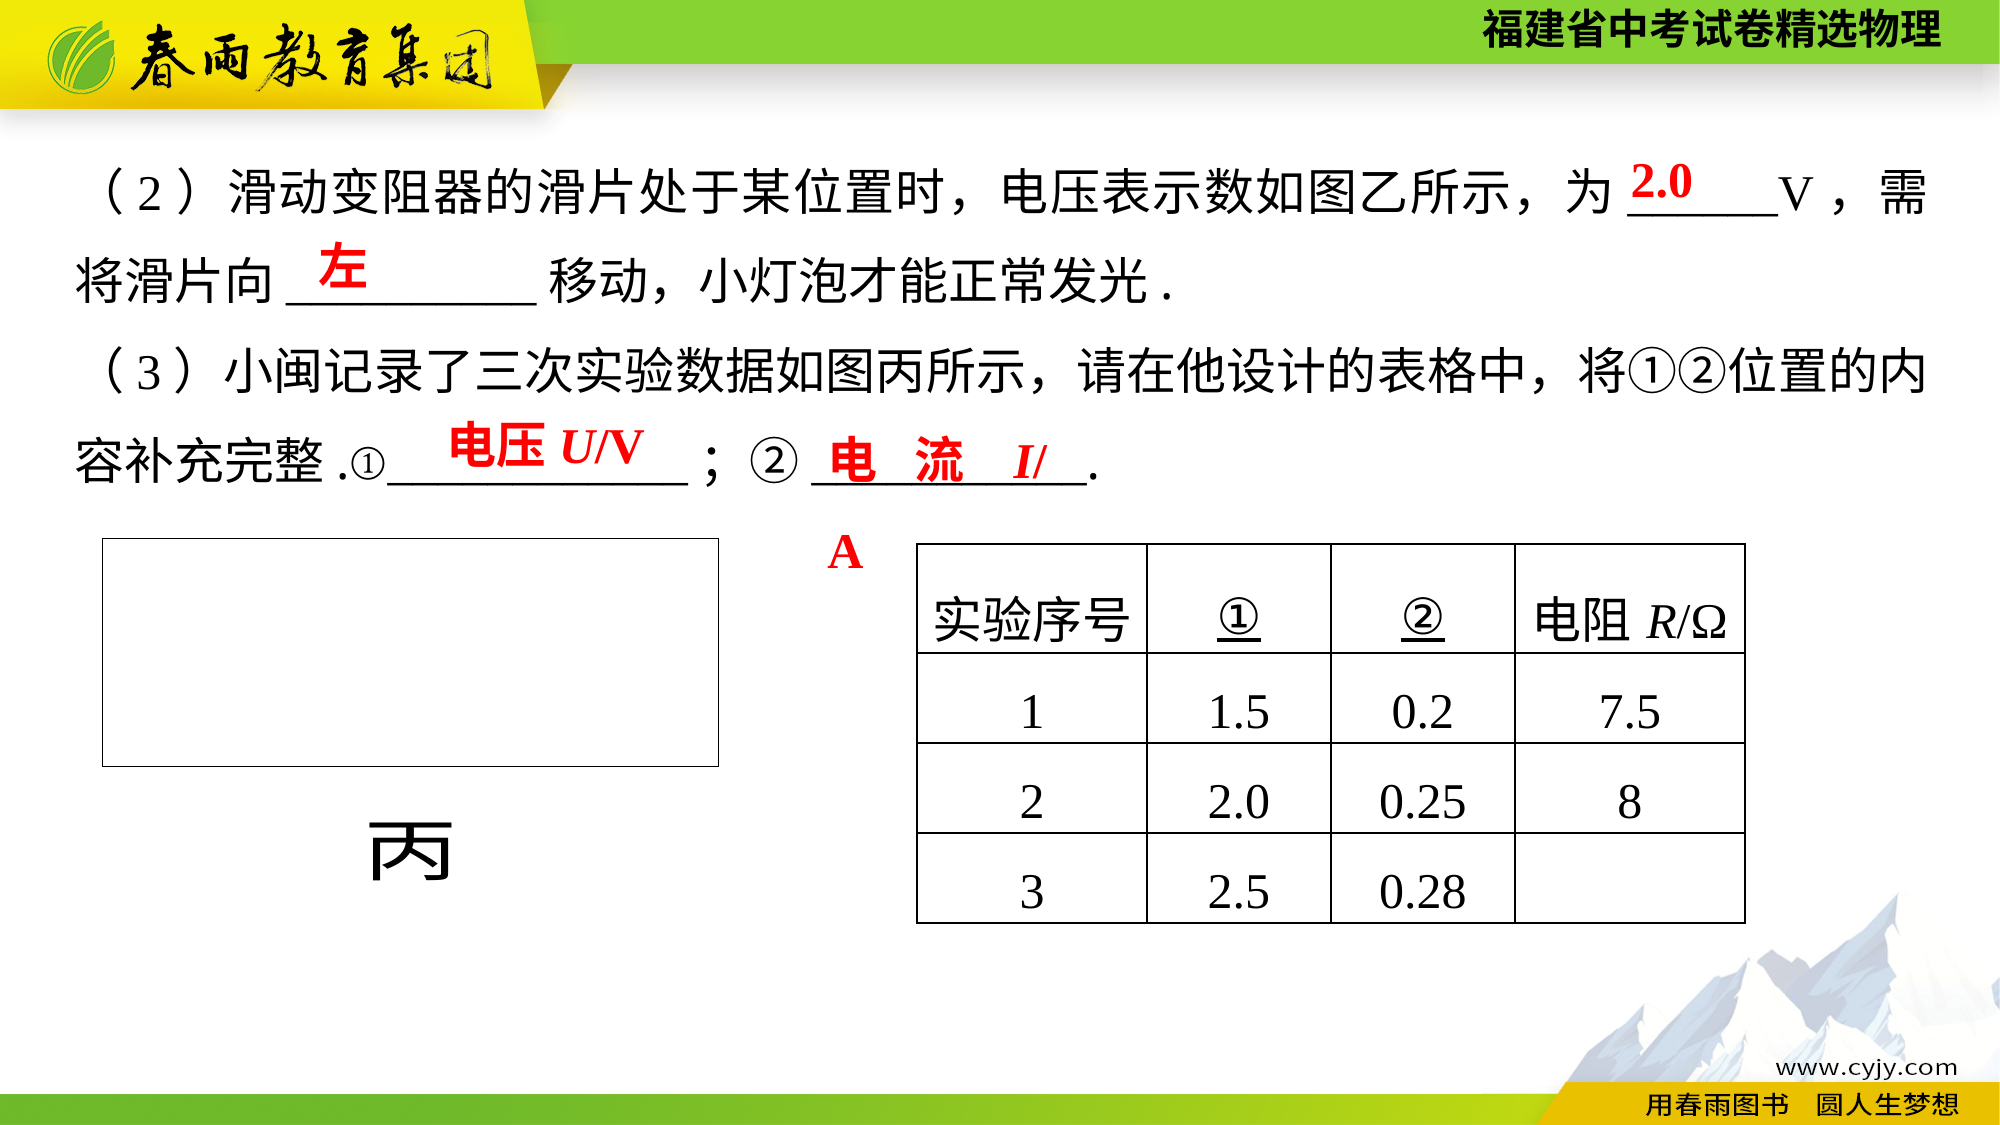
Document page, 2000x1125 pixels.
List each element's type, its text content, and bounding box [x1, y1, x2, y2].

table_cell 2.5 [1148, 834, 1330, 922]
table_cell 0.2 [1332, 654, 1514, 742]
text_box 2.0 [1615, 140, 1770, 215]
table_cell [1516, 834, 1744, 922]
table_cell 2 [918, 744, 1146, 832]
table_cell 1.5 [1148, 654, 1330, 742]
table_cell 2.0 [1148, 744, 1330, 832]
table_cell 8 [1516, 744, 1744, 832]
picture [0, 0, 2000, 1125]
table_cell 0.25 [1332, 744, 1514, 832]
table_cell 3 [918, 834, 1146, 922]
table_cell 0.28 [1332, 834, 1514, 922]
table_header 电阻R/Ω [1516, 545, 1744, 652]
table_header ② [1332, 545, 1514, 652]
table_cell 7.5 [1516, 654, 1744, 742]
table_cell 1 [918, 654, 1146, 742]
table_header 实验序号 [918, 545, 1146, 652]
text_box 左 [303, 227, 384, 303]
list （2）滑动变阻器的滑片处于某位置时，电压表示数如图乙所示，为______V，需将滑片向__________移动，小灯泡才能正常发光. （3）小闽记录了三次实验数据如图丙所示，请在他设计的表格中，将①②位置的内容补充完整.①____________；②___________. [59, 122, 1944, 502]
text_box 电流I/A [812, 391, 1062, 496]
table_header ① [1148, 545, 1330, 652]
text_box 电压U/V [381, 406, 660, 482]
